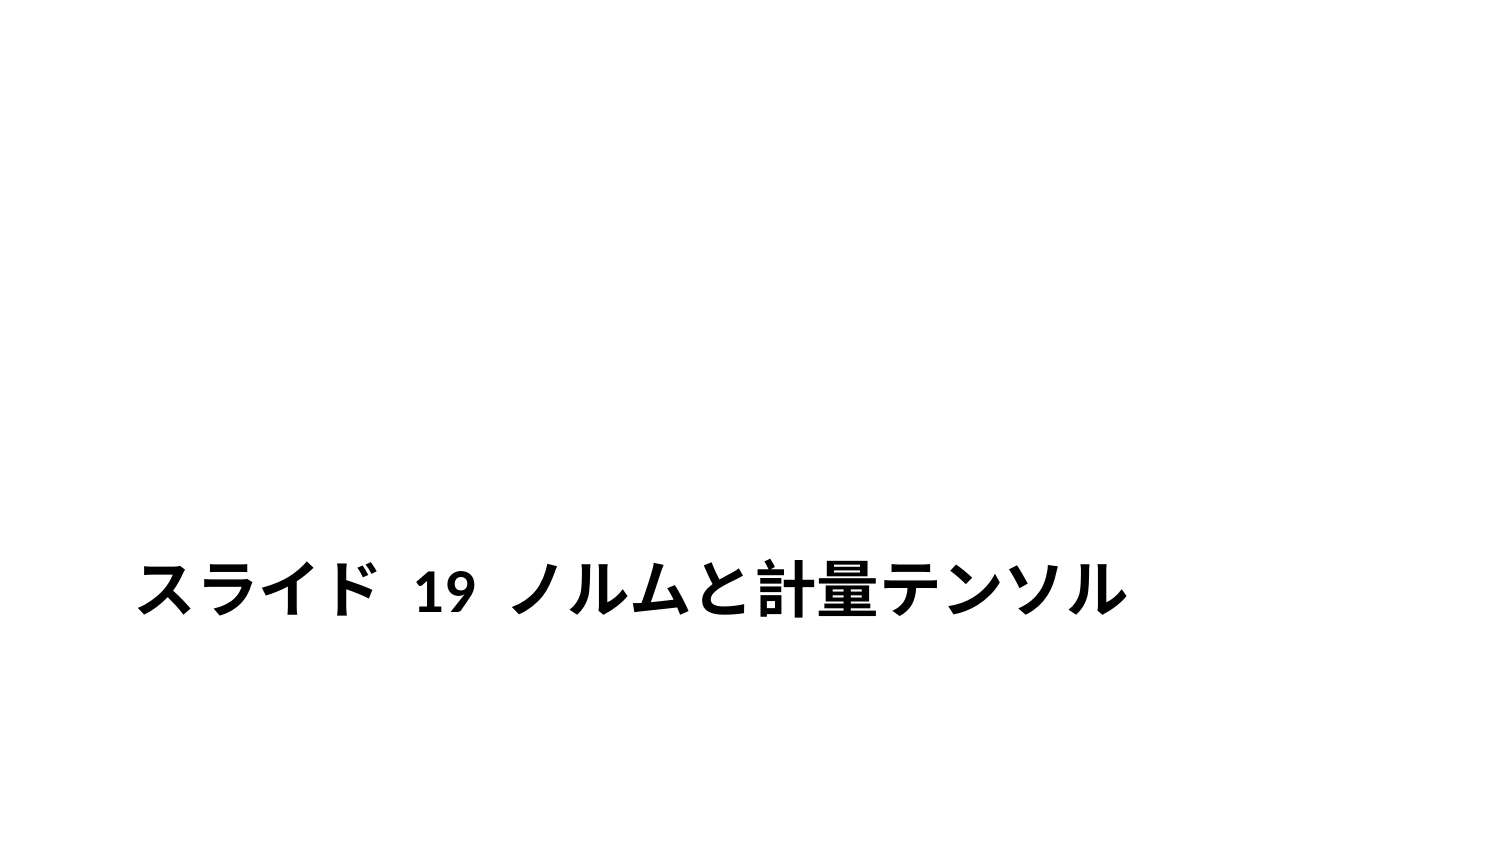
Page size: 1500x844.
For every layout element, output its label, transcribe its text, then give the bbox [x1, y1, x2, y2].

title スライド 19 ノルムと計量テンソル [118, 542, 1394, 710]
